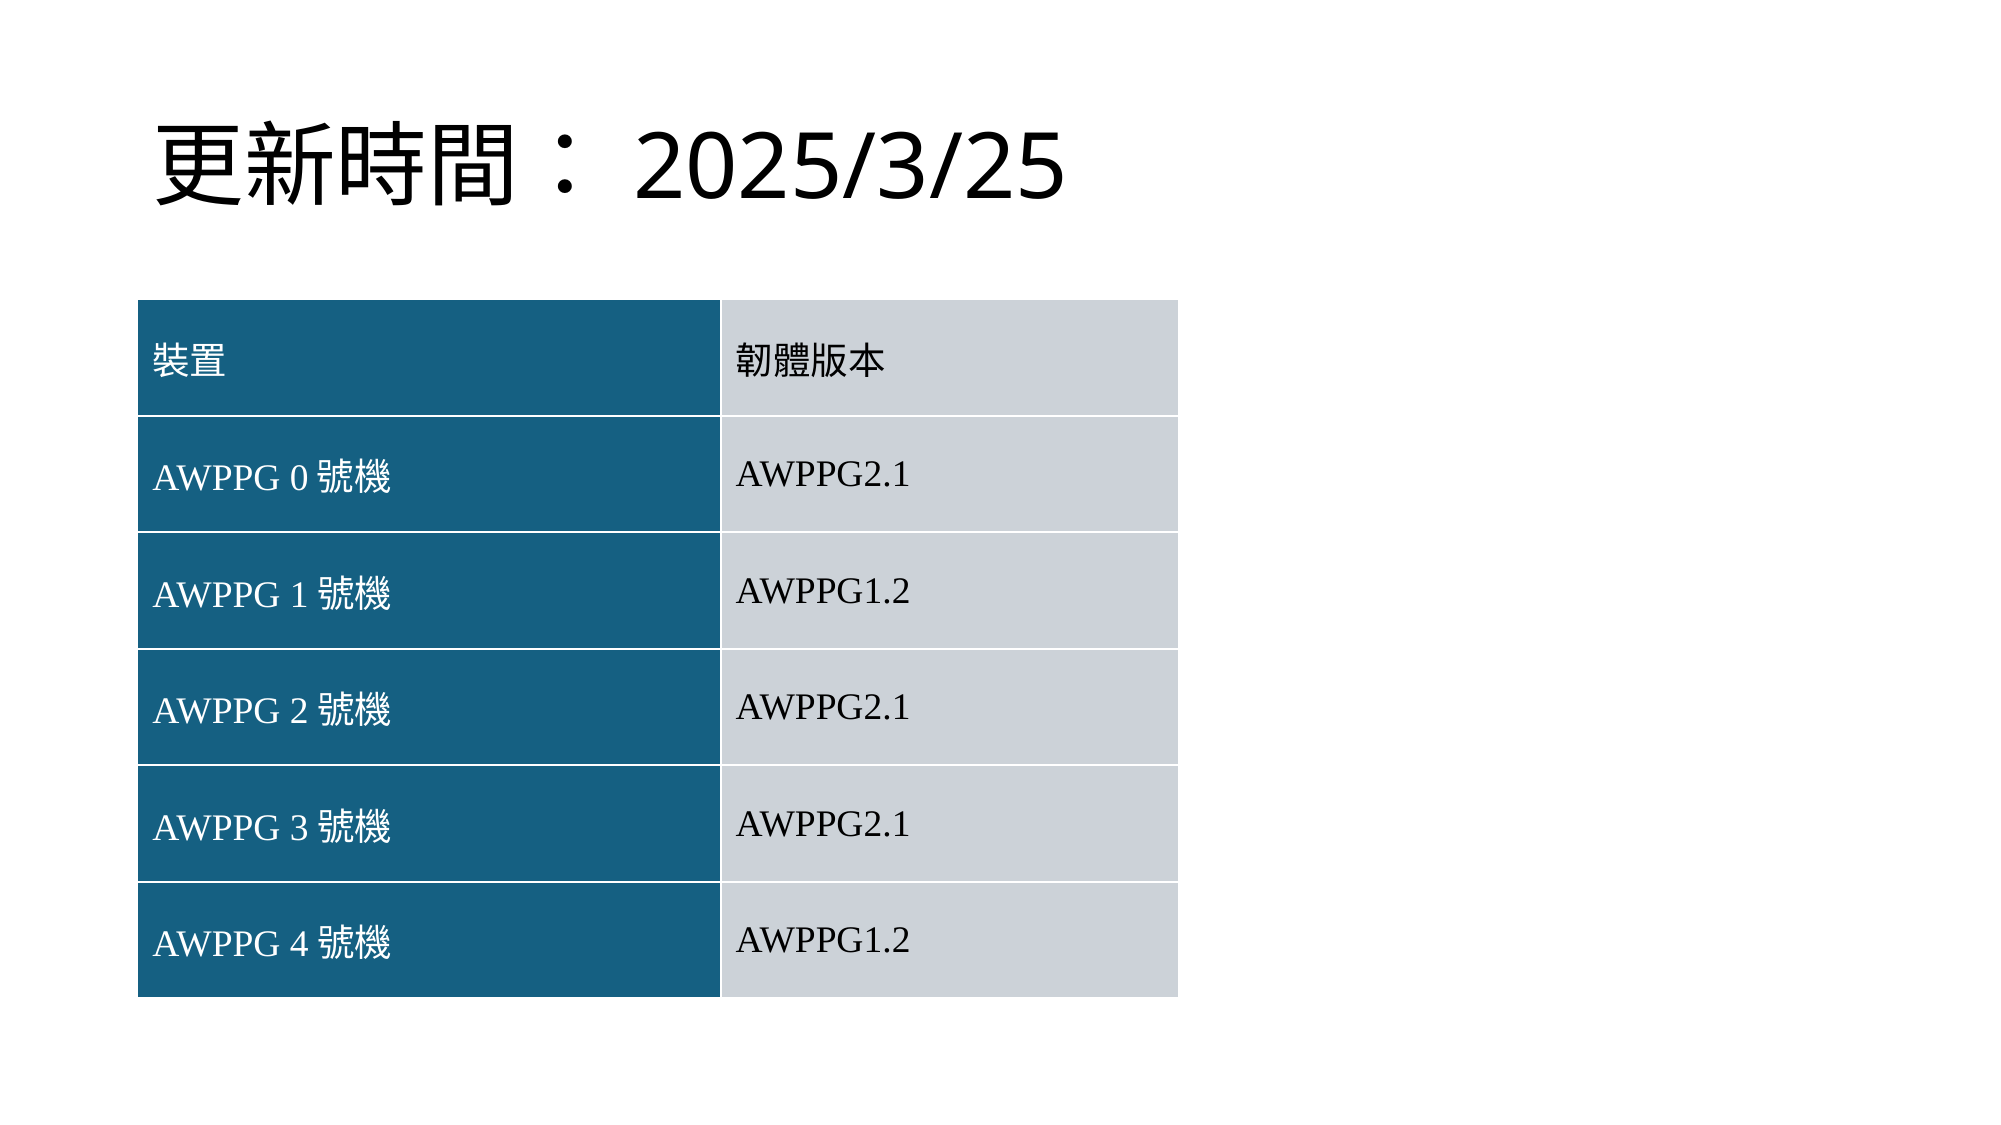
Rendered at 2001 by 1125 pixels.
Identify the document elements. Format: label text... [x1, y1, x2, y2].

table_cell AWPPG1.2 [722, 883, 1178, 997]
table_cell AWPPG2.1 [722, 417, 1178, 531]
table_cell AWPPG 3號機 [138, 766, 720, 881]
table_header 韌體版本 [722, 300, 1178, 415]
table_cell AWPPG 2號機 [138, 650, 720, 764]
title 更新時間：2025/3/25 [137, 59, 1863, 278]
table_cell AWPPG 4號機 [138, 883, 720, 997]
table_cell AWPPG 1號機 [138, 533, 720, 648]
table_cell AWPPG2.1 [722, 766, 1178, 881]
table_header 裝置 [138, 300, 720, 415]
table_cell AWPPG1.2 [722, 533, 1178, 648]
table_cell AWPPG2.1 [722, 650, 1178, 764]
table_cell AWPPG 0號機 [138, 417, 720, 531]
